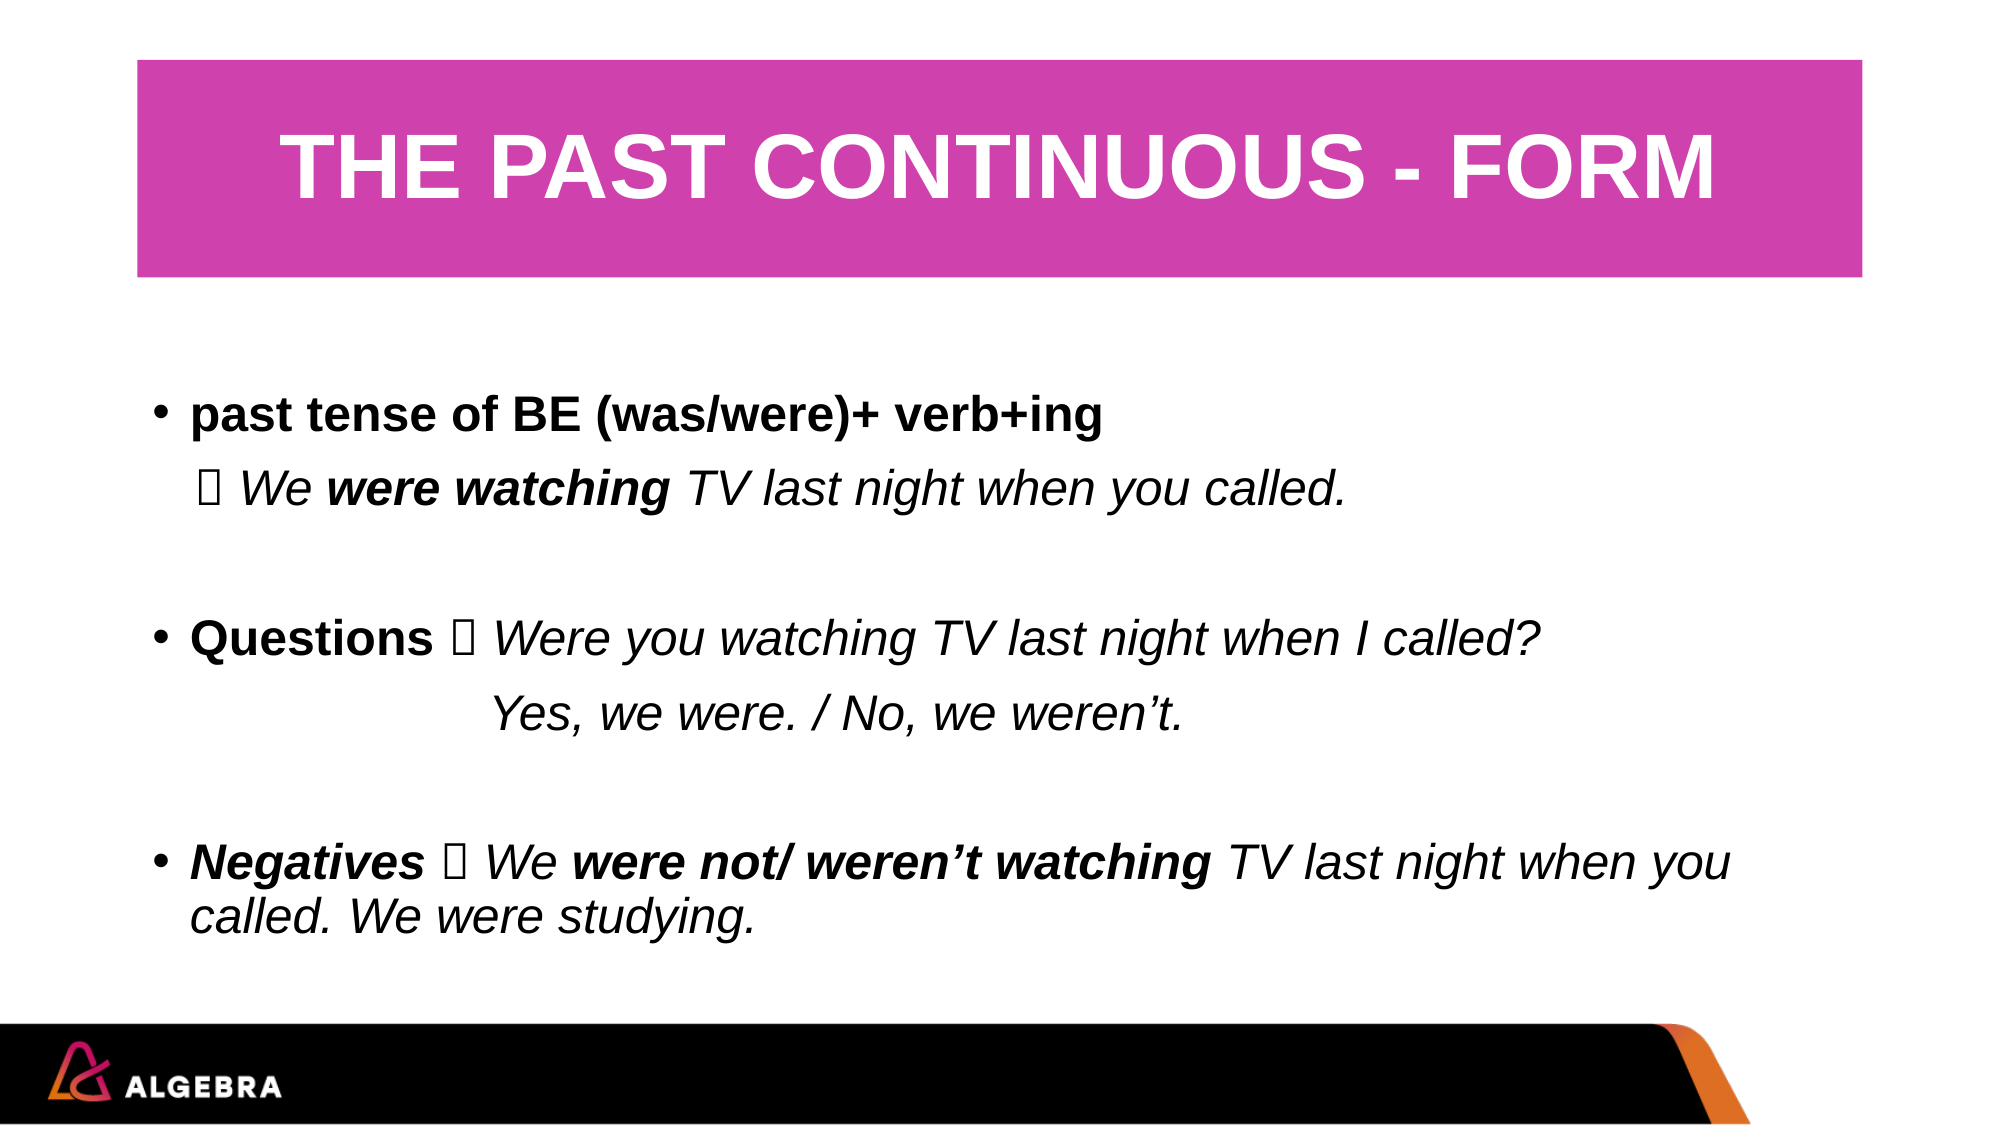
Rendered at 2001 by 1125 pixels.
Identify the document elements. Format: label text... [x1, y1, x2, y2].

title THE PAST CONTINUOUS - FORM [137, 59, 1863, 278]
picture [0, 1023, 1958, 1125]
list past tense of BE (was/were)+ verb+ing  We were watching TV last night when you called. Questions  Were you watching TV last night when I called? Yes, we were. / No, we weren’t. Negatives  We were not/ weren’t watching TV last night when you called. We were studying. [137, 299, 1863, 1014]
